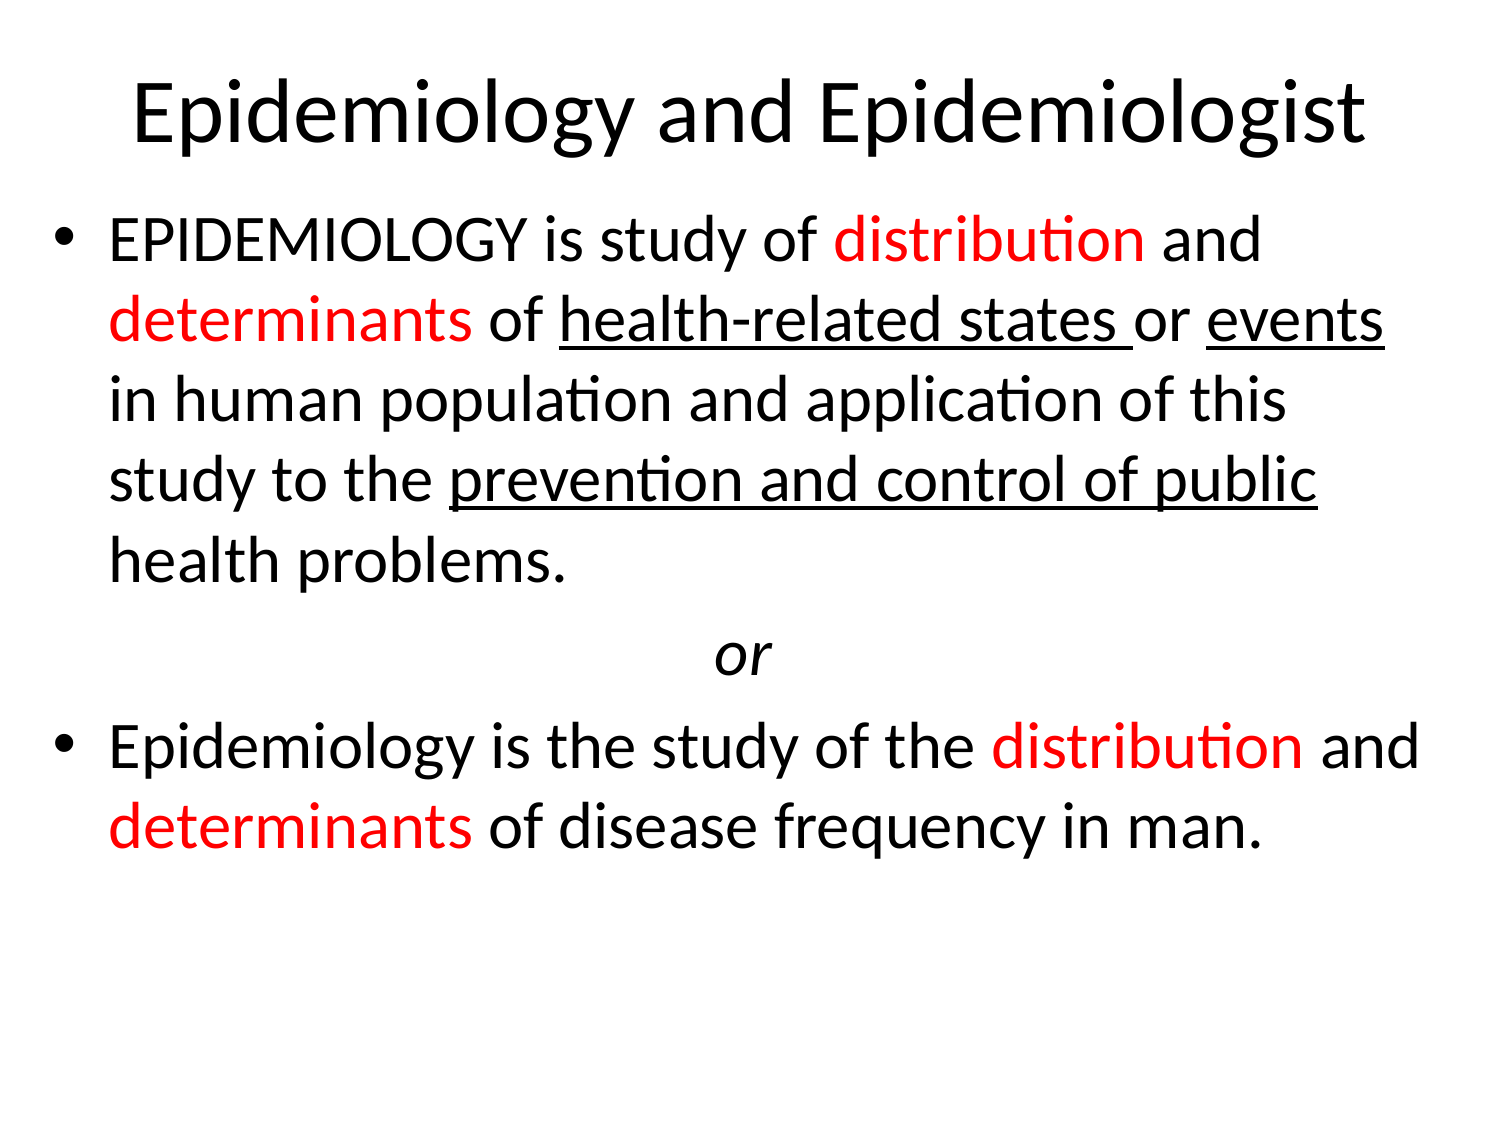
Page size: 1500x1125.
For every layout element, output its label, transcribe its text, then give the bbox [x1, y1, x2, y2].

title Epidemiology and Epidemiologist [75, 12, 1425, 187]
list EPIDEMIOLOGY is study of distribution and determinants of health-related states or events in human population and application of this study to the prevention and control of public health problems. or Epidemiology is the study of the distribution and determinants of disease frequency in man. [37, 187, 1450, 1088]
